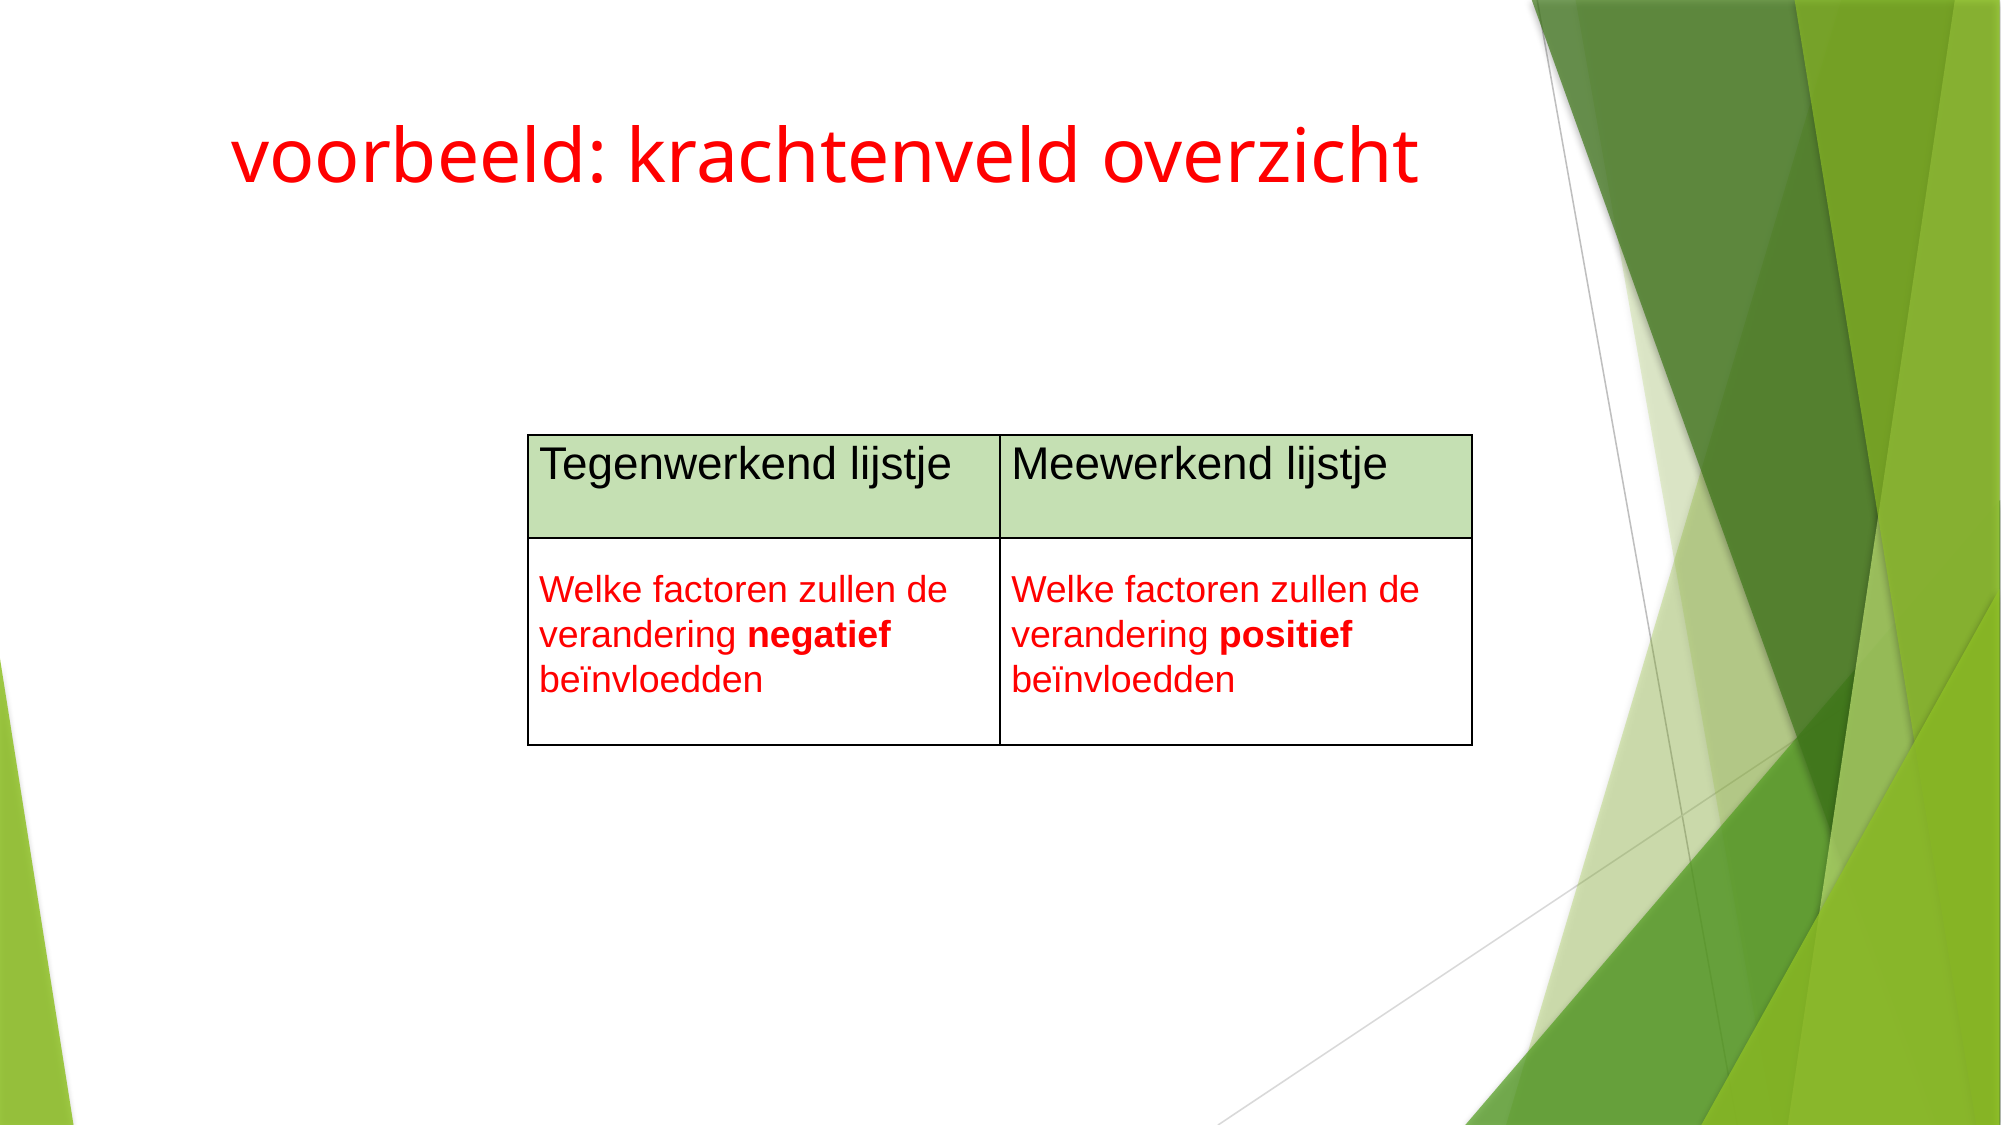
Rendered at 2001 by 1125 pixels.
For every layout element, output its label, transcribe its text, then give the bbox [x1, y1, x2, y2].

table_cell Welke factoren zullen de verandering negatief beïnvloedden [529, 539, 999, 744]
table_cell Welke factoren zullen de verandering positief beïnvloedden [1001, 539, 1471, 744]
table_header Meewerkend lijstje [1001, 436, 1471, 537]
title voorbeeld: krachtenveld overzicht [111, 99, 1522, 317]
table_header Tegenwerkend lijstje [529, 436, 999, 537]
